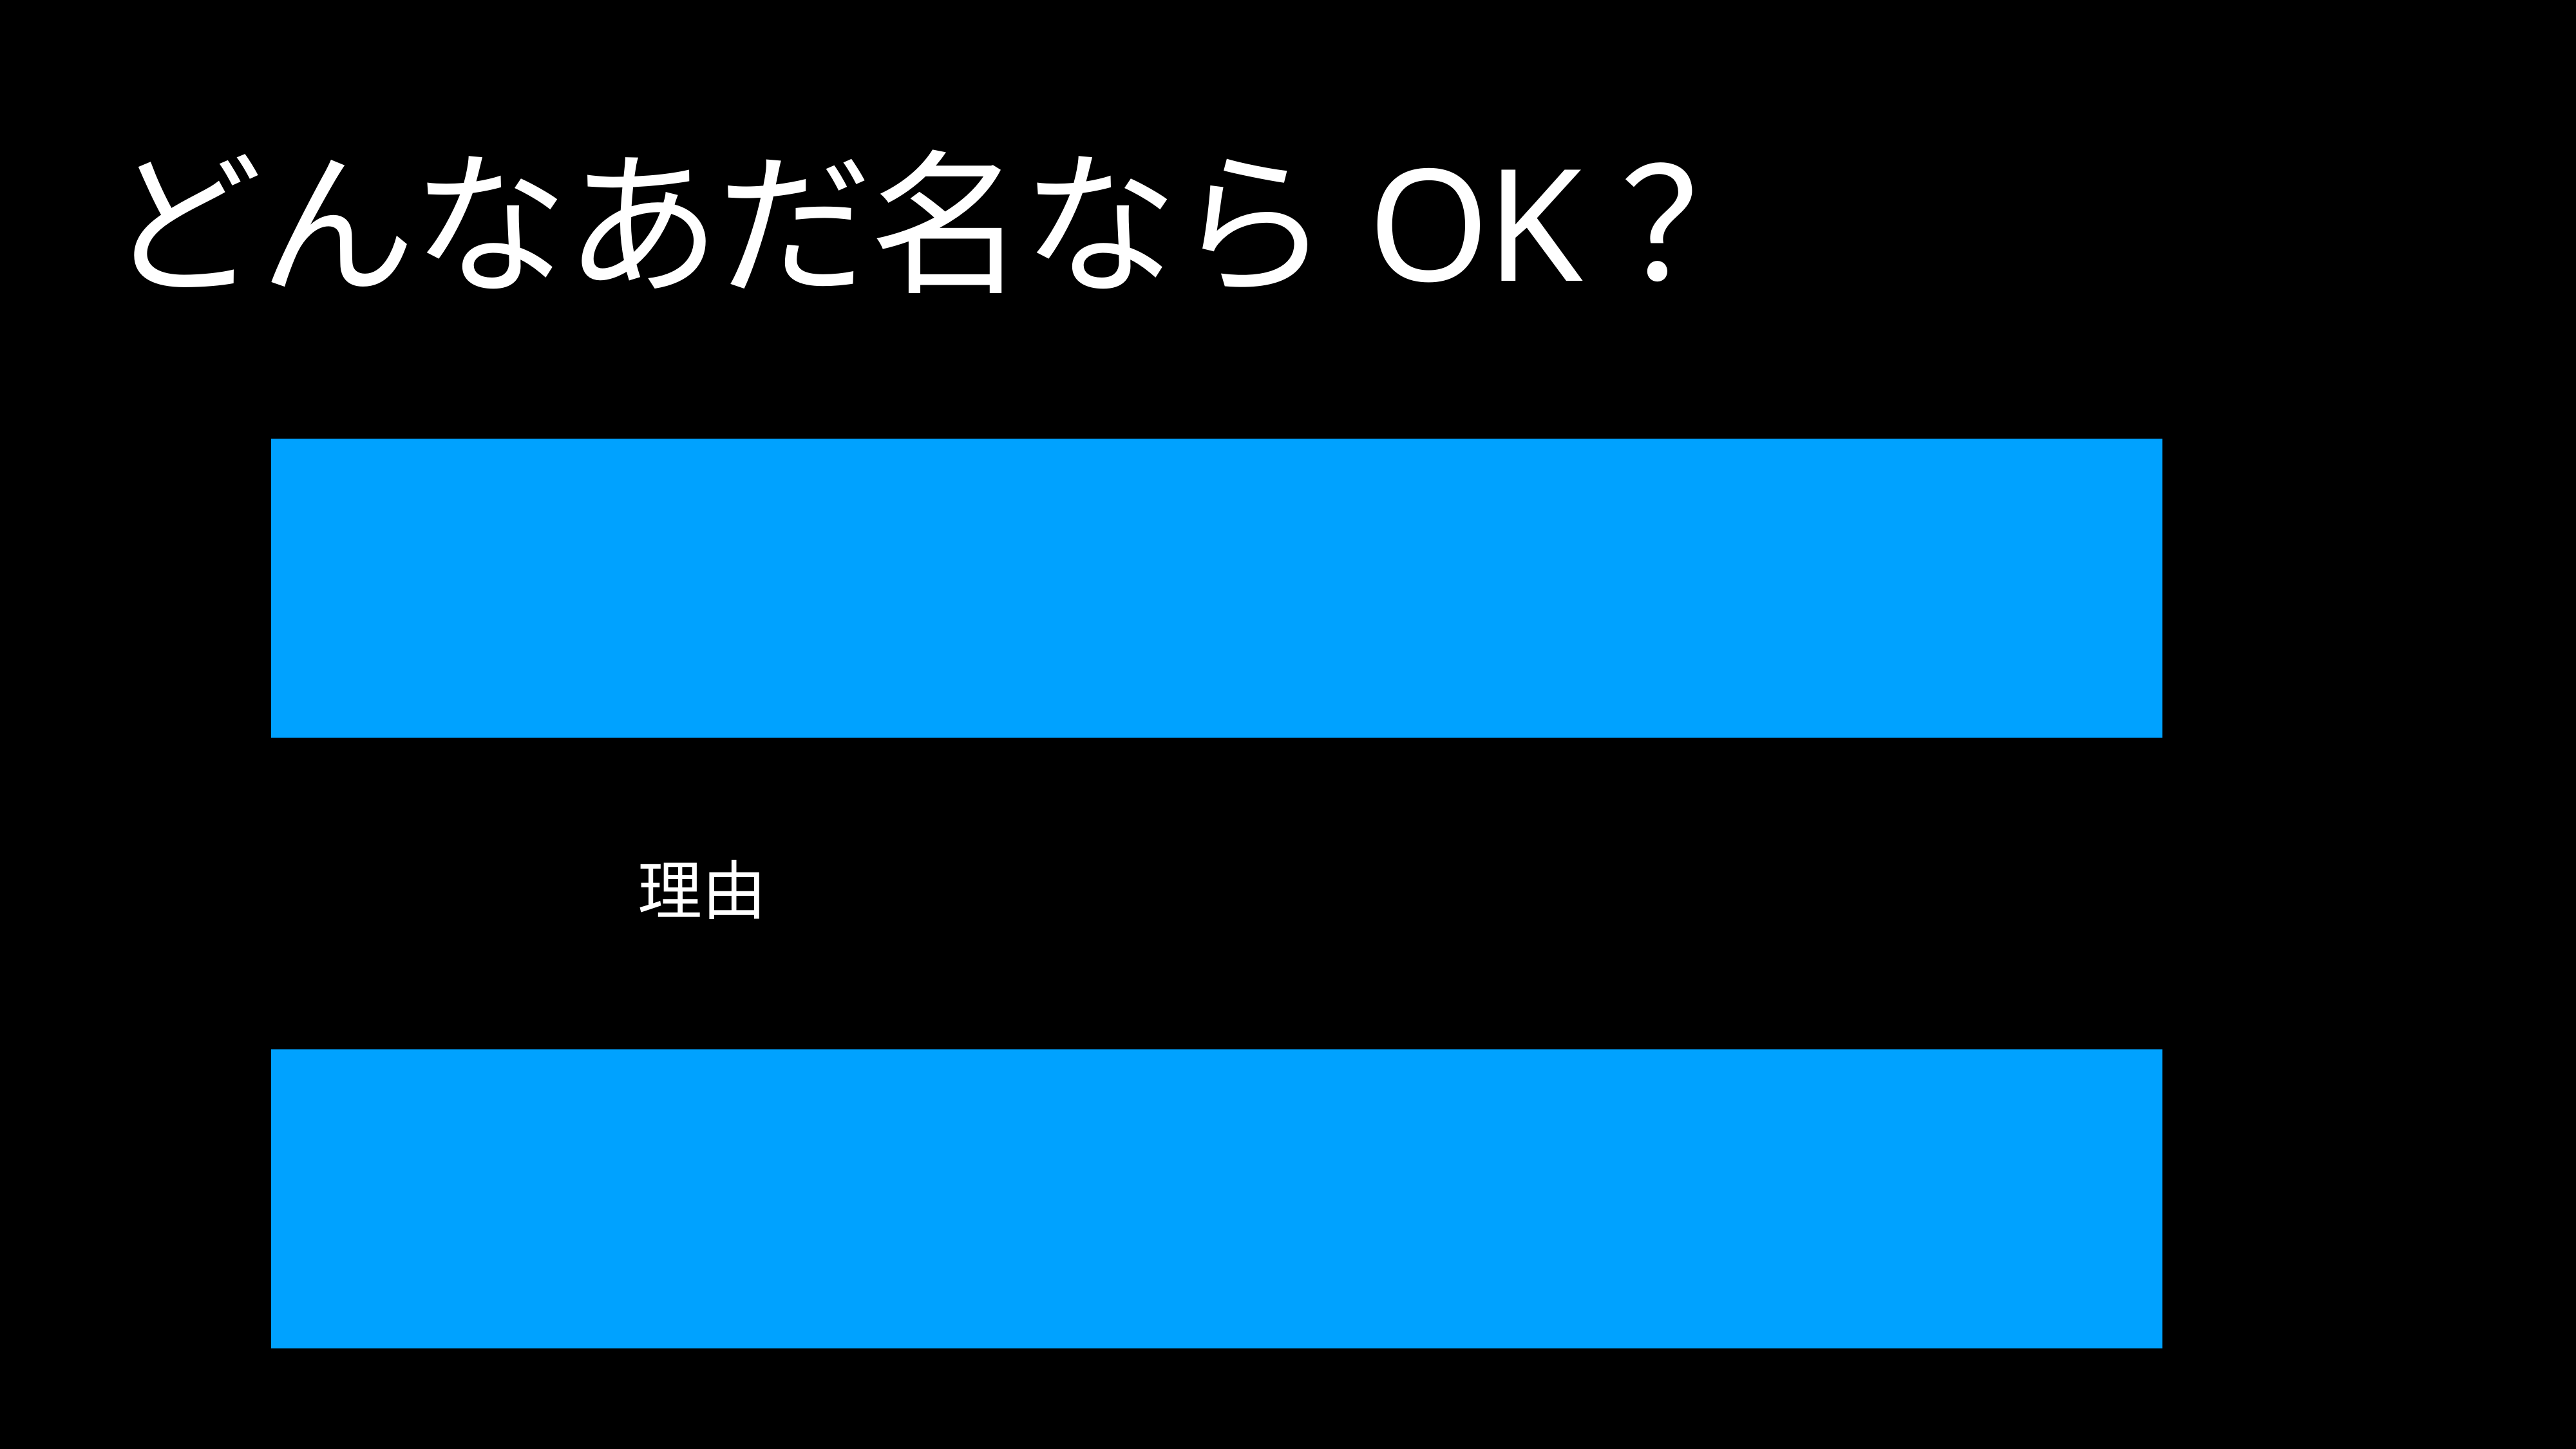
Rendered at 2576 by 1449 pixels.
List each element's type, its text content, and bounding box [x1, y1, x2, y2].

text_box [270, 1049, 2163, 1349]
text_box [270, 439, 2163, 738]
text_box 理由 [632, 853, 772, 934]
title どんなあだ名ならOK？ [101, 0, 2423, 482]
